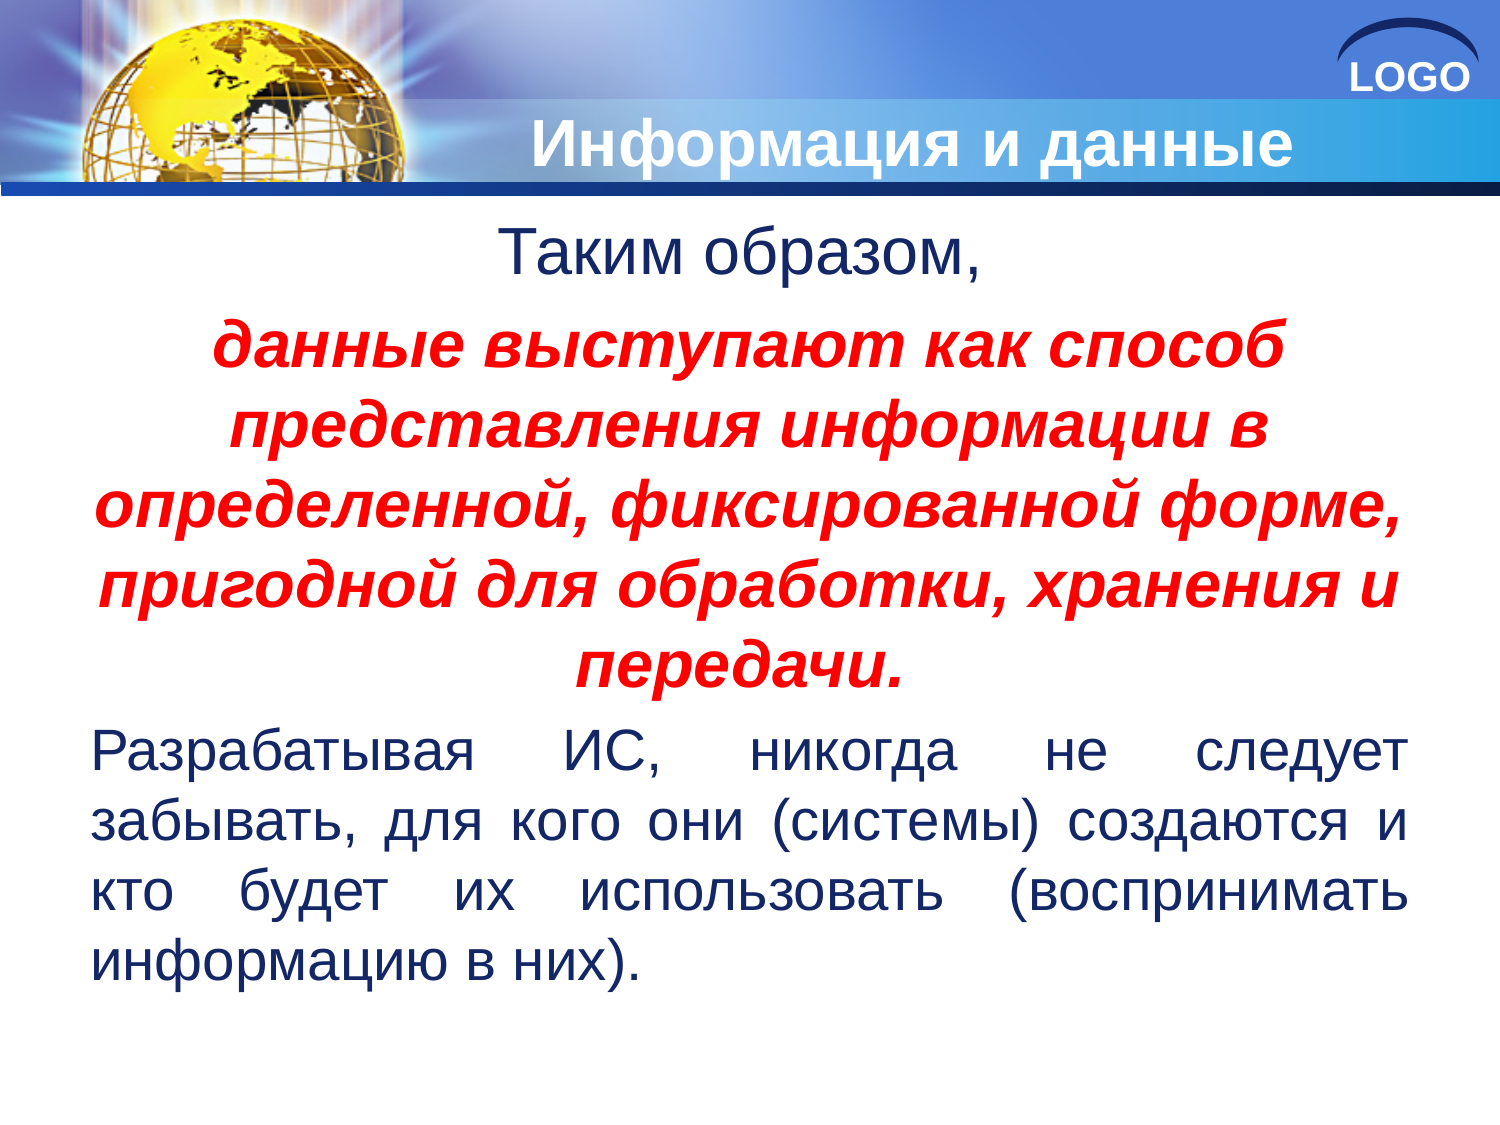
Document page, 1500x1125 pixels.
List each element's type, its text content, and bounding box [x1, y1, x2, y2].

list Таким образом, данные выступают как способ представления информации в определенной, фиксированной форме, пригодной для обработки, хранения и передачи. Разрабатывая ИС, никогда не следует забывать, для кого они (системы) создаются и кто будет их использовать (воспринимать информацию в них). [75, 200, 1425, 1038]
title Информация и данные [399, 99, 1425, 180]
picture [0, 0, 1500, 185]
title Информационные системы [298, 99, 412, 183]
